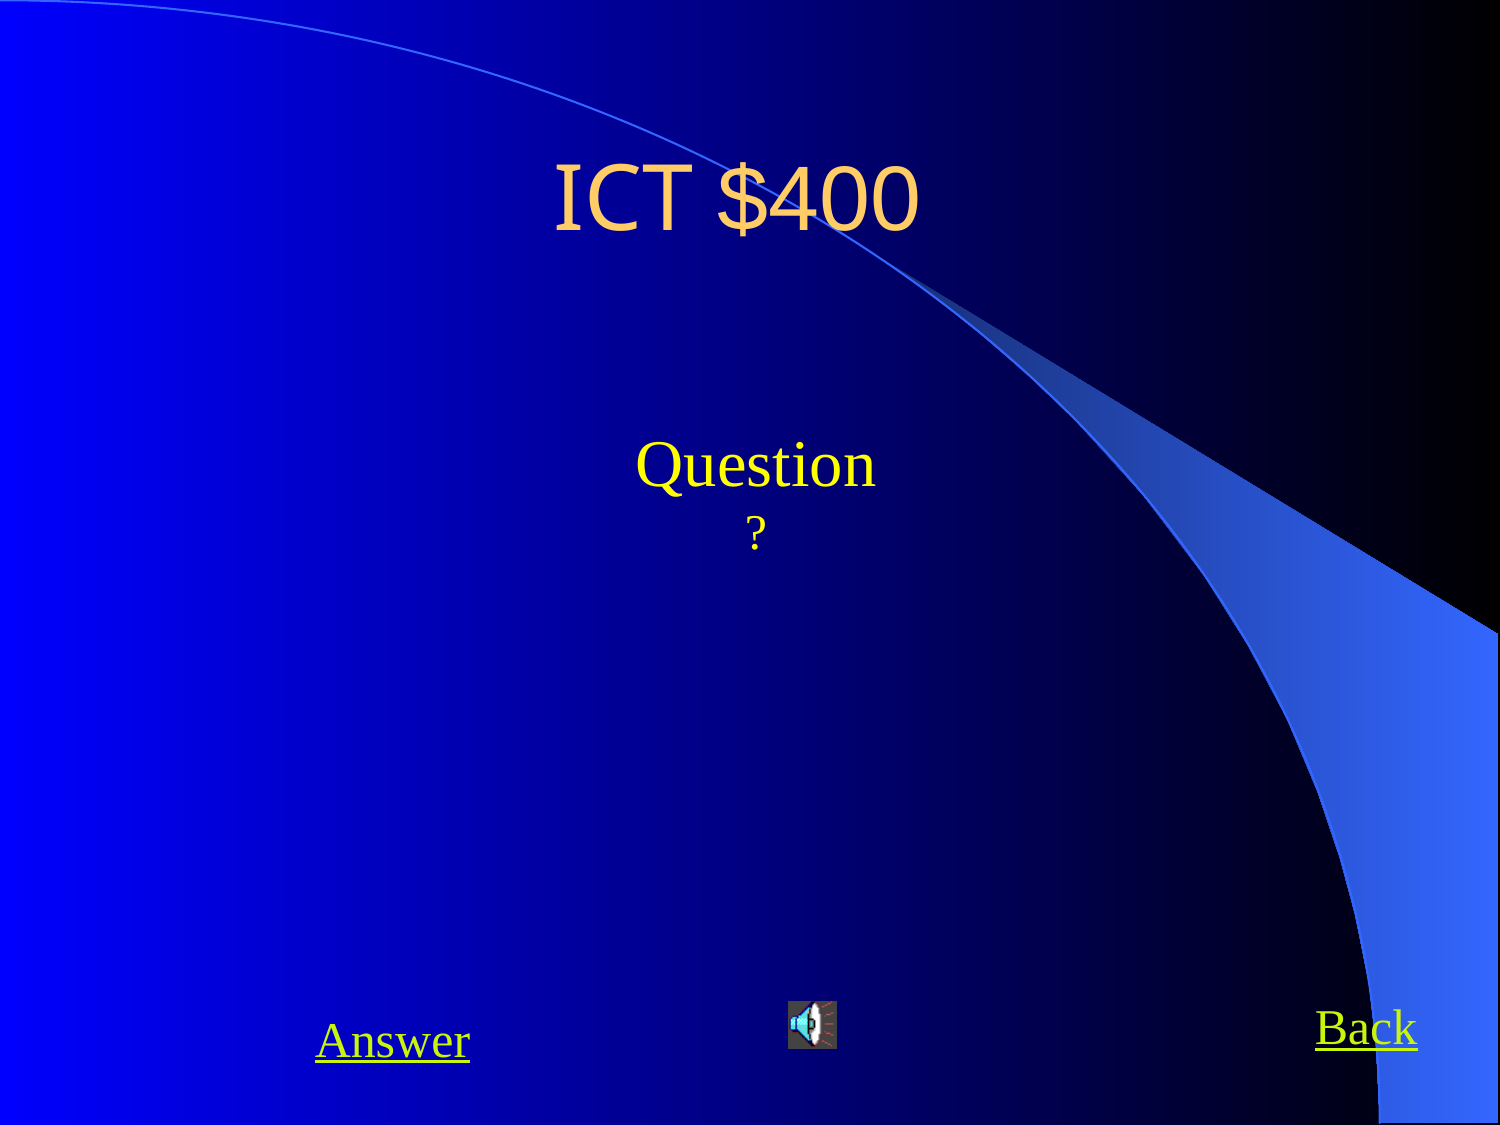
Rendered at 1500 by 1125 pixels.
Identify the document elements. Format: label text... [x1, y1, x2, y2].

picture [787, 999, 838, 1051]
title ICT $400 [49, 99, 1426, 288]
text_box Answer [300, 999, 625, 1075]
text_box Question ? [99, 412, 1413, 628]
text_box Back [1300, 987, 1433, 1063]
